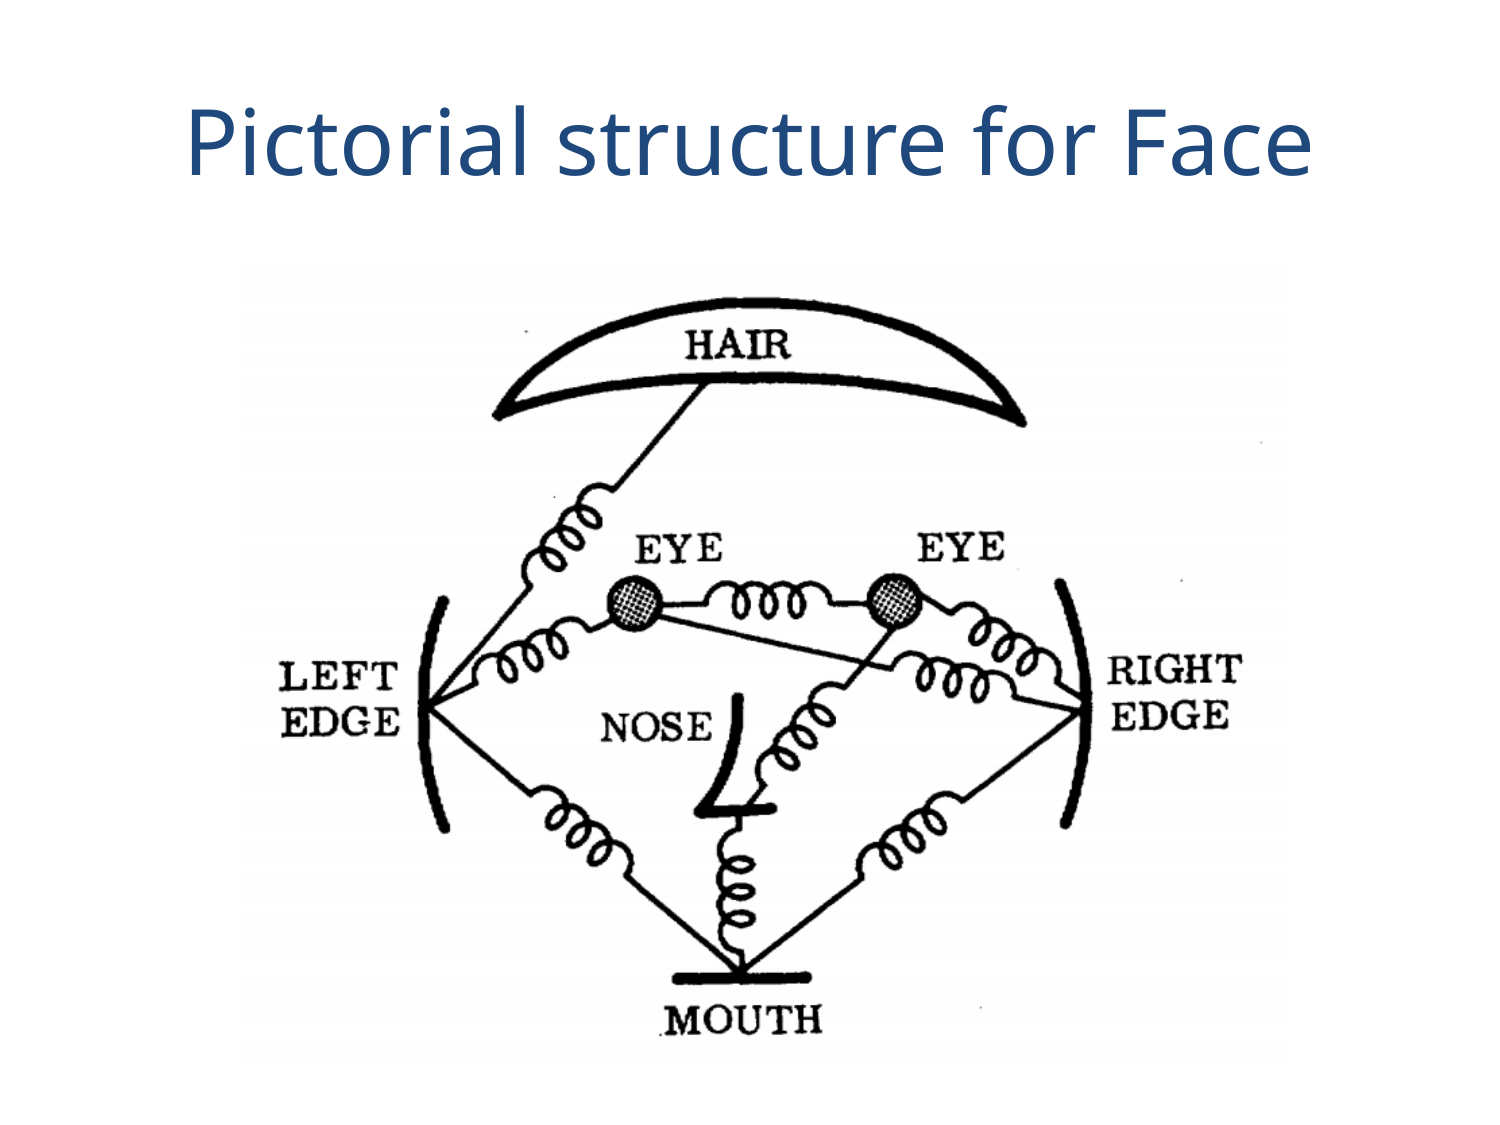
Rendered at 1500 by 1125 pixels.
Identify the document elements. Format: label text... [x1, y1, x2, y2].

title Pictorial structure for Face [75, 45, 1425, 233]
picture [237, 262, 1288, 1067]
